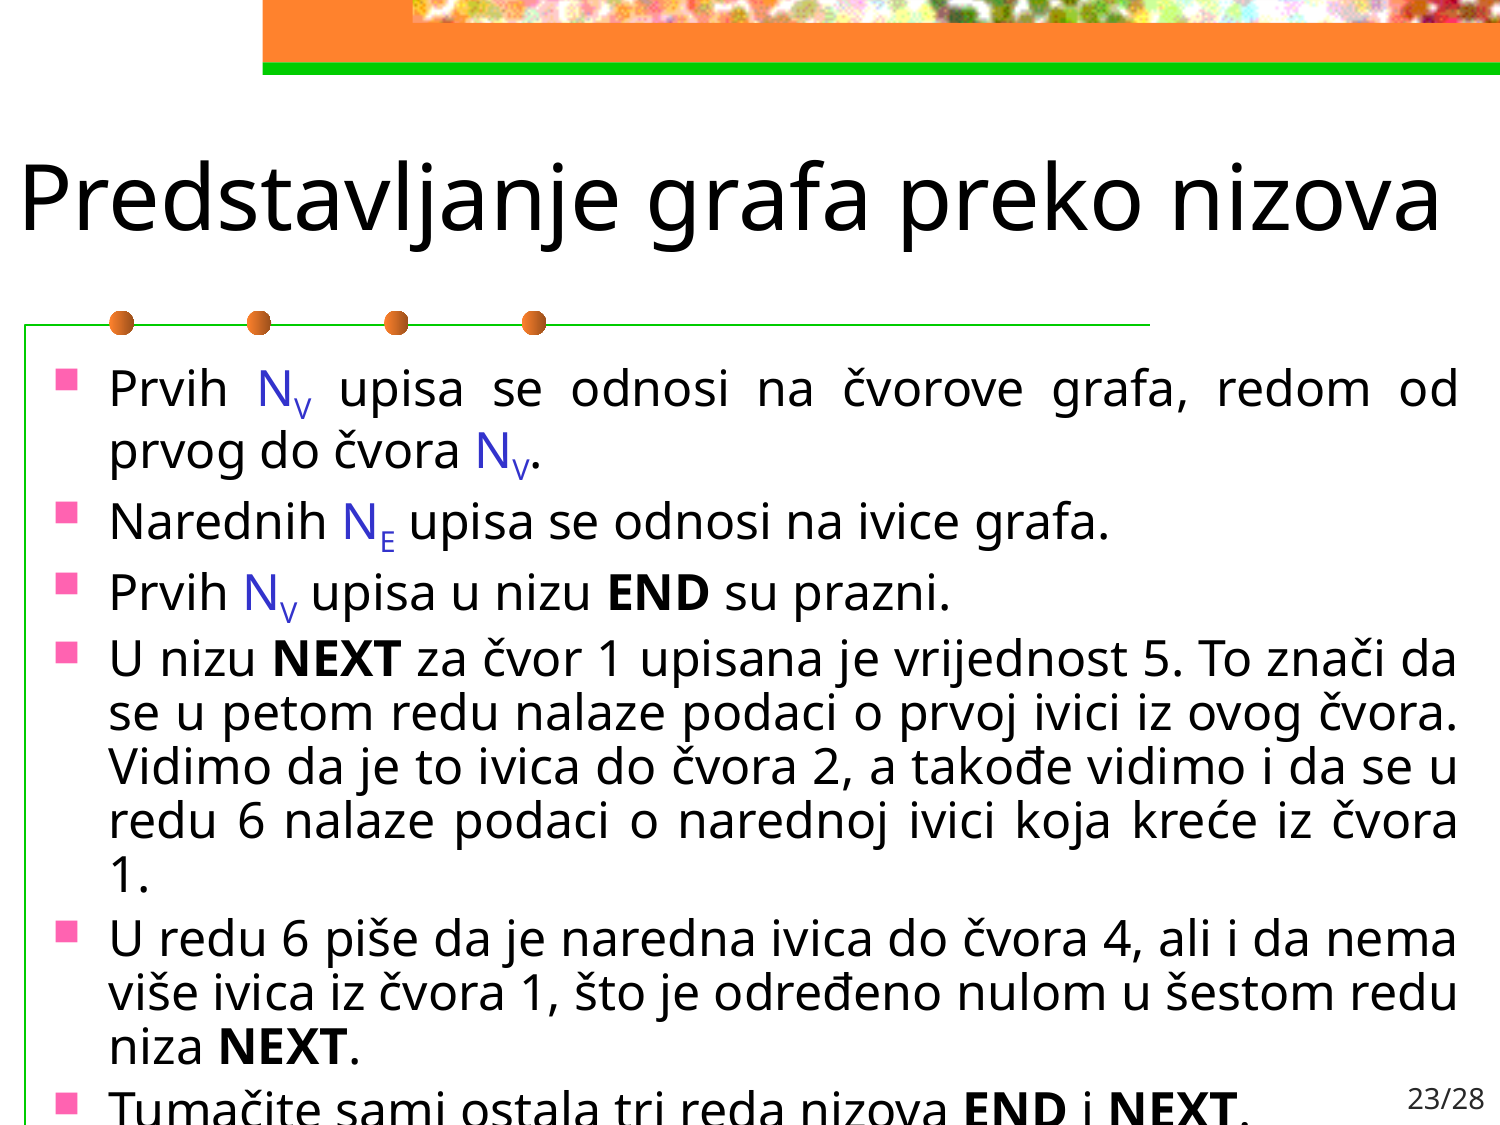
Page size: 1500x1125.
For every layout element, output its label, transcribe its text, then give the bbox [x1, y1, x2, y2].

title Predstavljanje grafa preko nizova [0, 99, 1463, 288]
text_box 23/28 [1374, 1072, 1500, 1123]
picture [412, 0, 1500, 23]
list Prvih NV upisa se odnosi na čvorove grafa, redom od prvog do čvora NV. Narednih NE upisa se odnosi na ivice grafa. Prvih NV upisa u nizu END su prazni. U nizu NEXT za čvor 1 upisana je vrijednost 5. To znači da se u petom redu nalaze podaci o prvoj ivici iz ovog čvora. Vidimo da je to ivica do čvora 2, a takođe vidimo i da se u redu 6 nalaze podaci o narednoj ivici koja kreće iz čvora 1. U redu 6 piše da je naredna ivica do čvora 4, ali i da nema više ivica iz čvora 1, što je određeno nulom u šestom redu niza NEXT. Tumačite sami ostala tri reda nizova END i NEXT. [37, 350, 1475, 1125]
